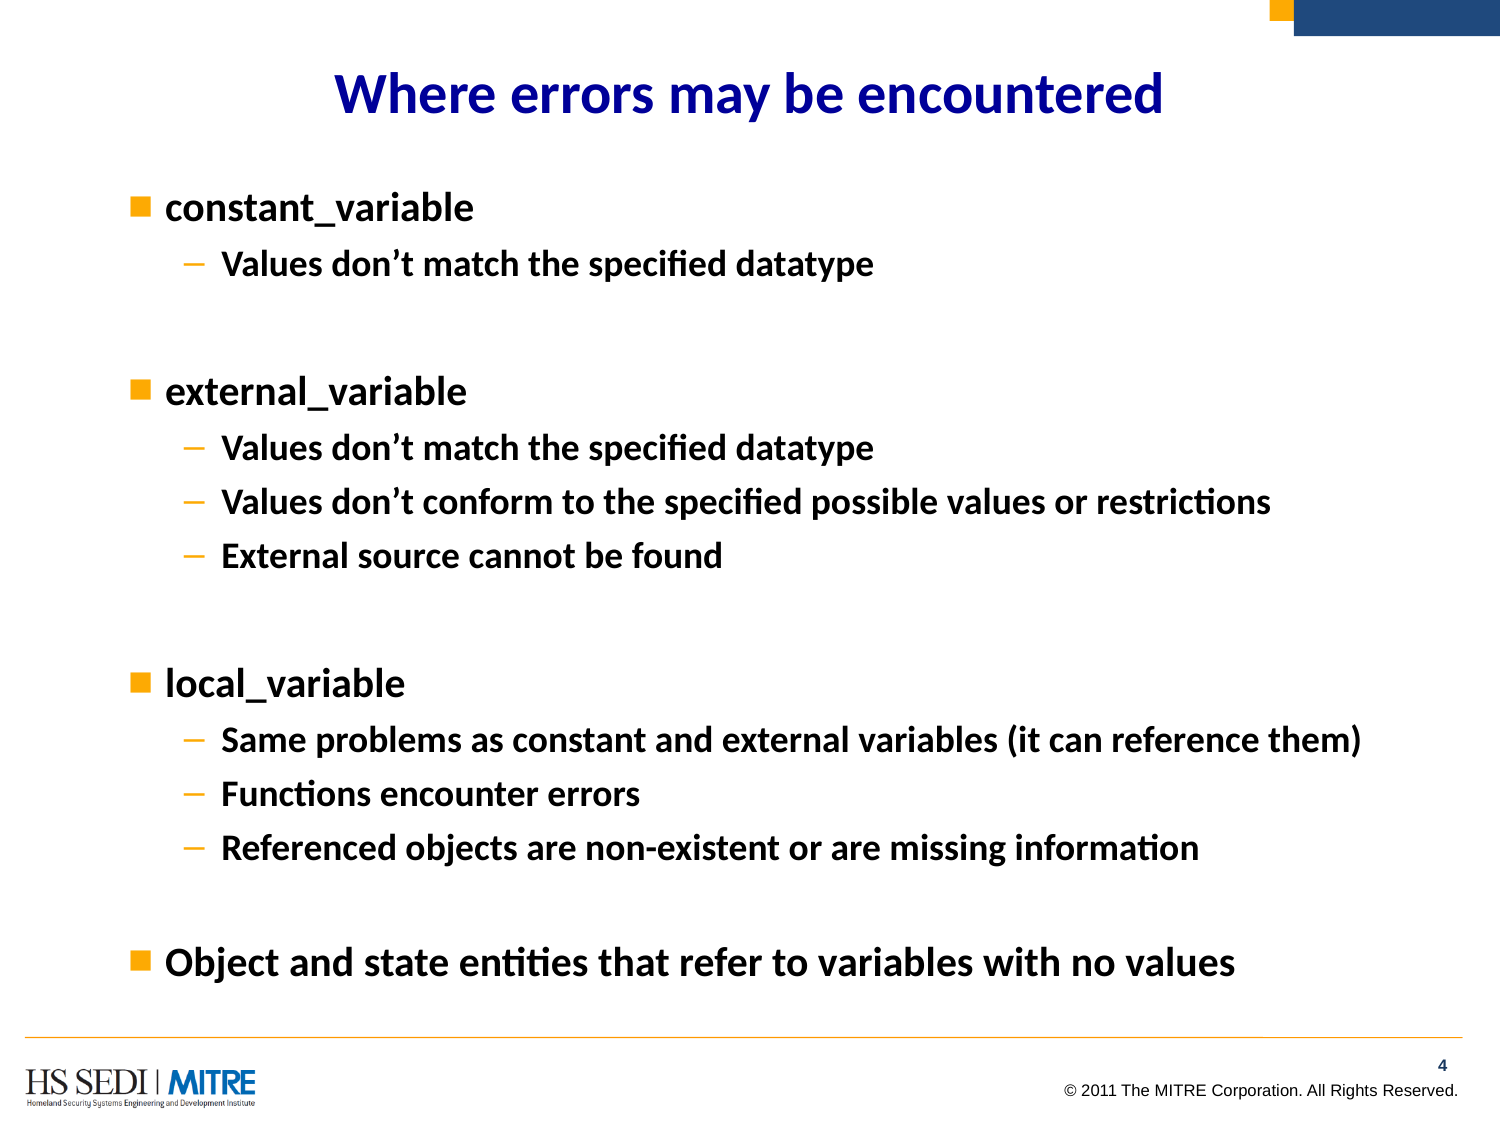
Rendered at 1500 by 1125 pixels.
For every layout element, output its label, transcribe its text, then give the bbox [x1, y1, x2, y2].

title Where errors may be encountered [43, 54, 1457, 143]
slide_number 3 [1374, 1049, 1463, 1076]
picture [20, 1058, 271, 1122]
list constant_variable Values don’t match the specified datatype external_variable Values don’t match the specified datatype Values don’t conform to the specified possible values or restrictions External source cannot be found local_variable Same problems as constant and external variables (it can reference them) Functions encounter errors Referenced objects are non-existent or are missing information Object and state entities that refer to variables with no values [112, 180, 1387, 1024]
